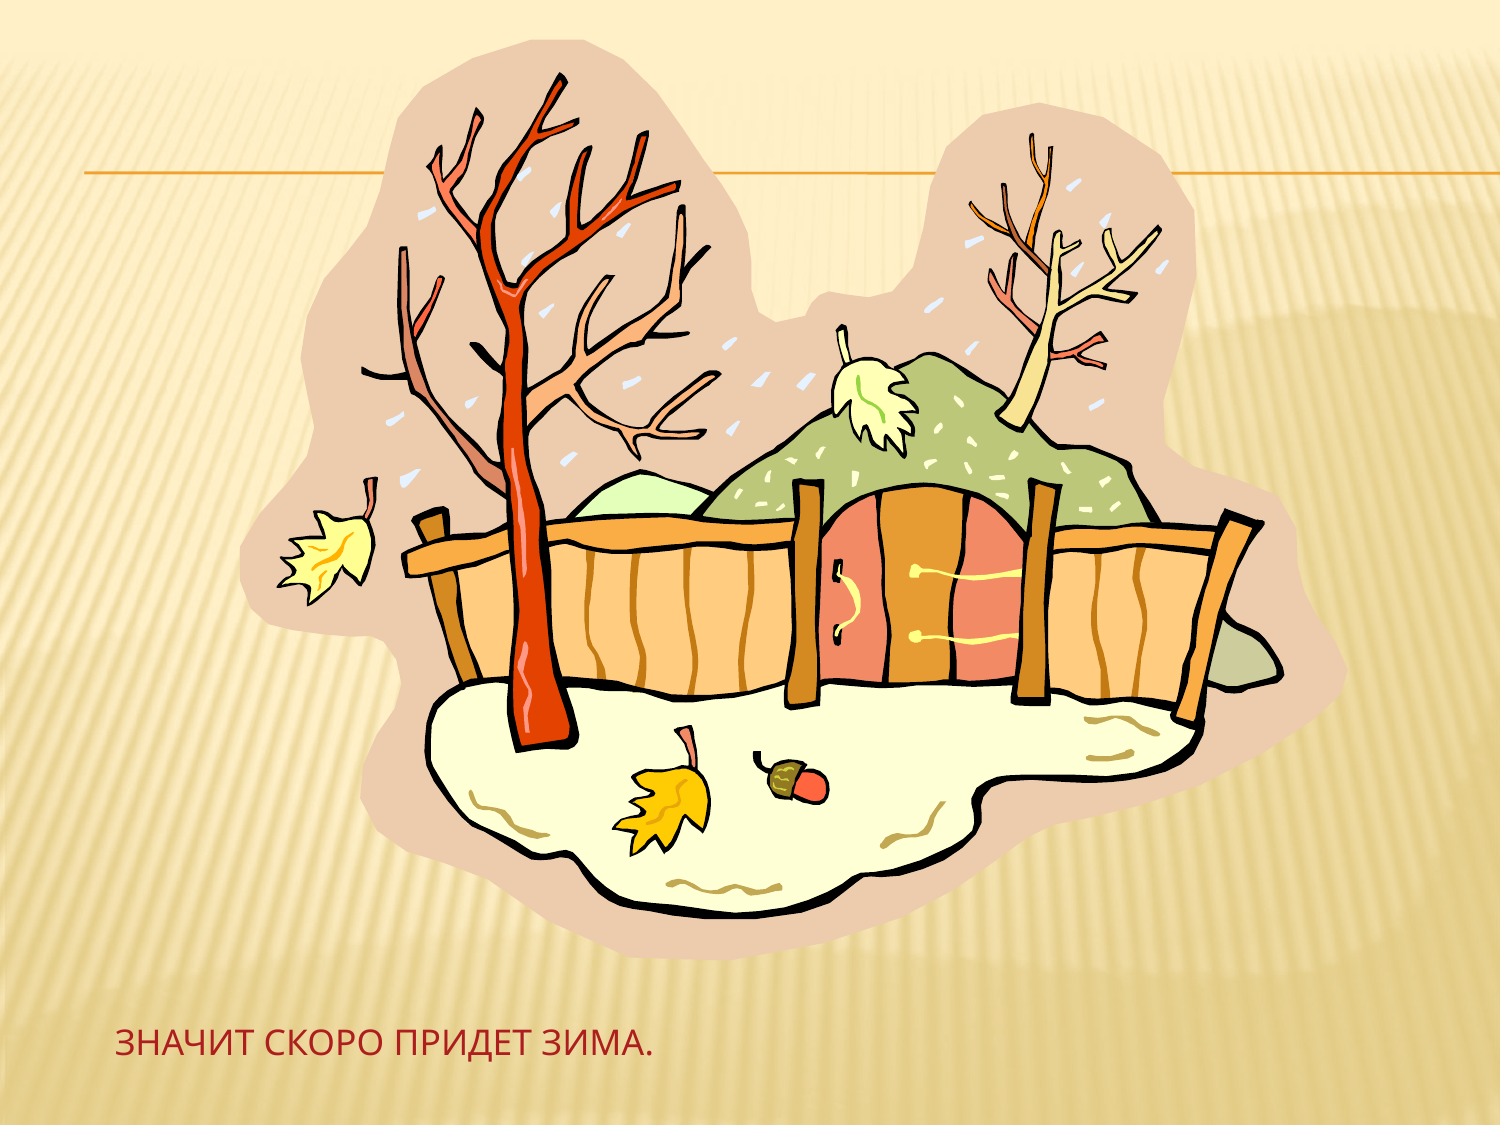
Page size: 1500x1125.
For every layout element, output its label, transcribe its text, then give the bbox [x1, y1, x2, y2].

picture [224, 24, 1363, 976]
title Значит скоро придет зима. [99, 1012, 1450, 1071]
